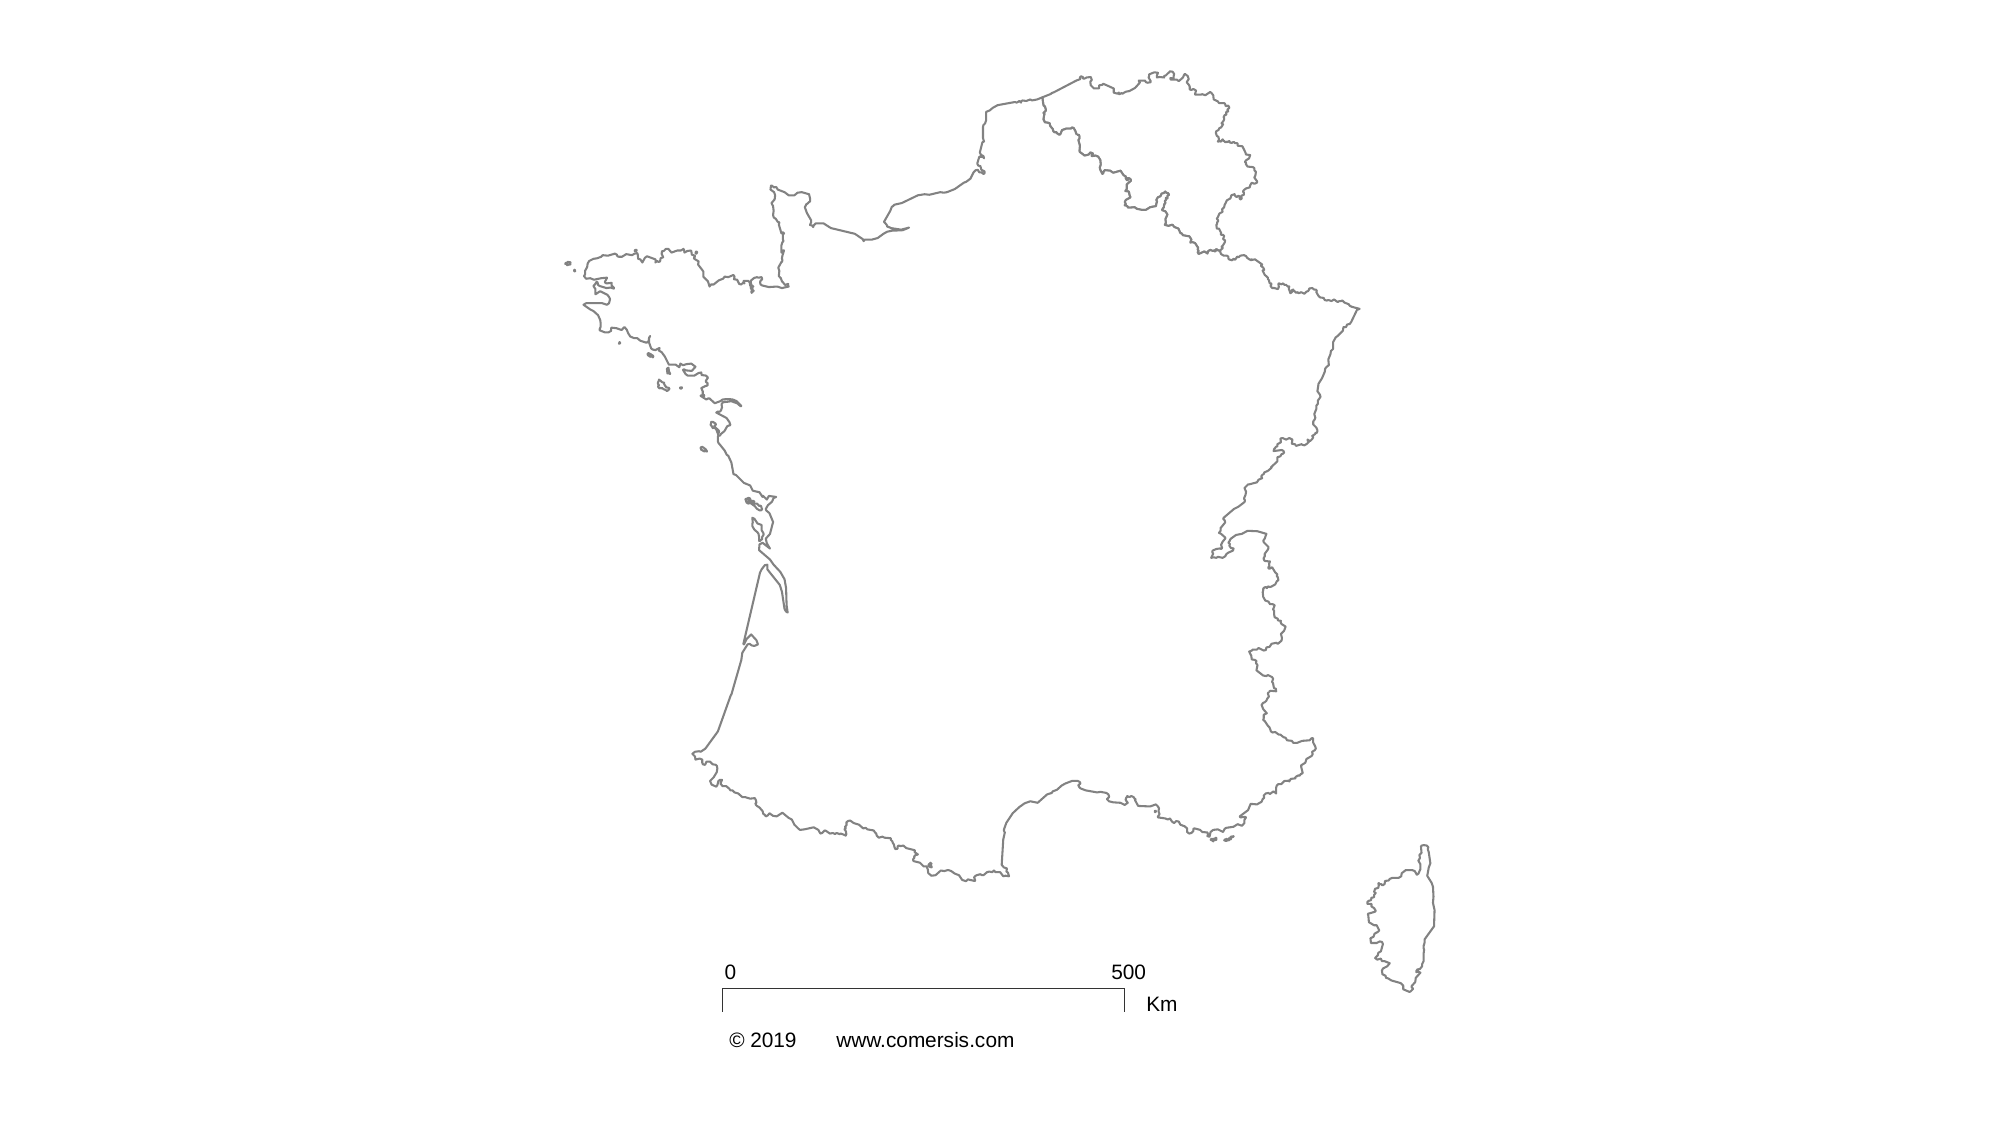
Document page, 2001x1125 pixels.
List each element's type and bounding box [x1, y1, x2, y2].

text_box [564, 70, 1436, 1055]
